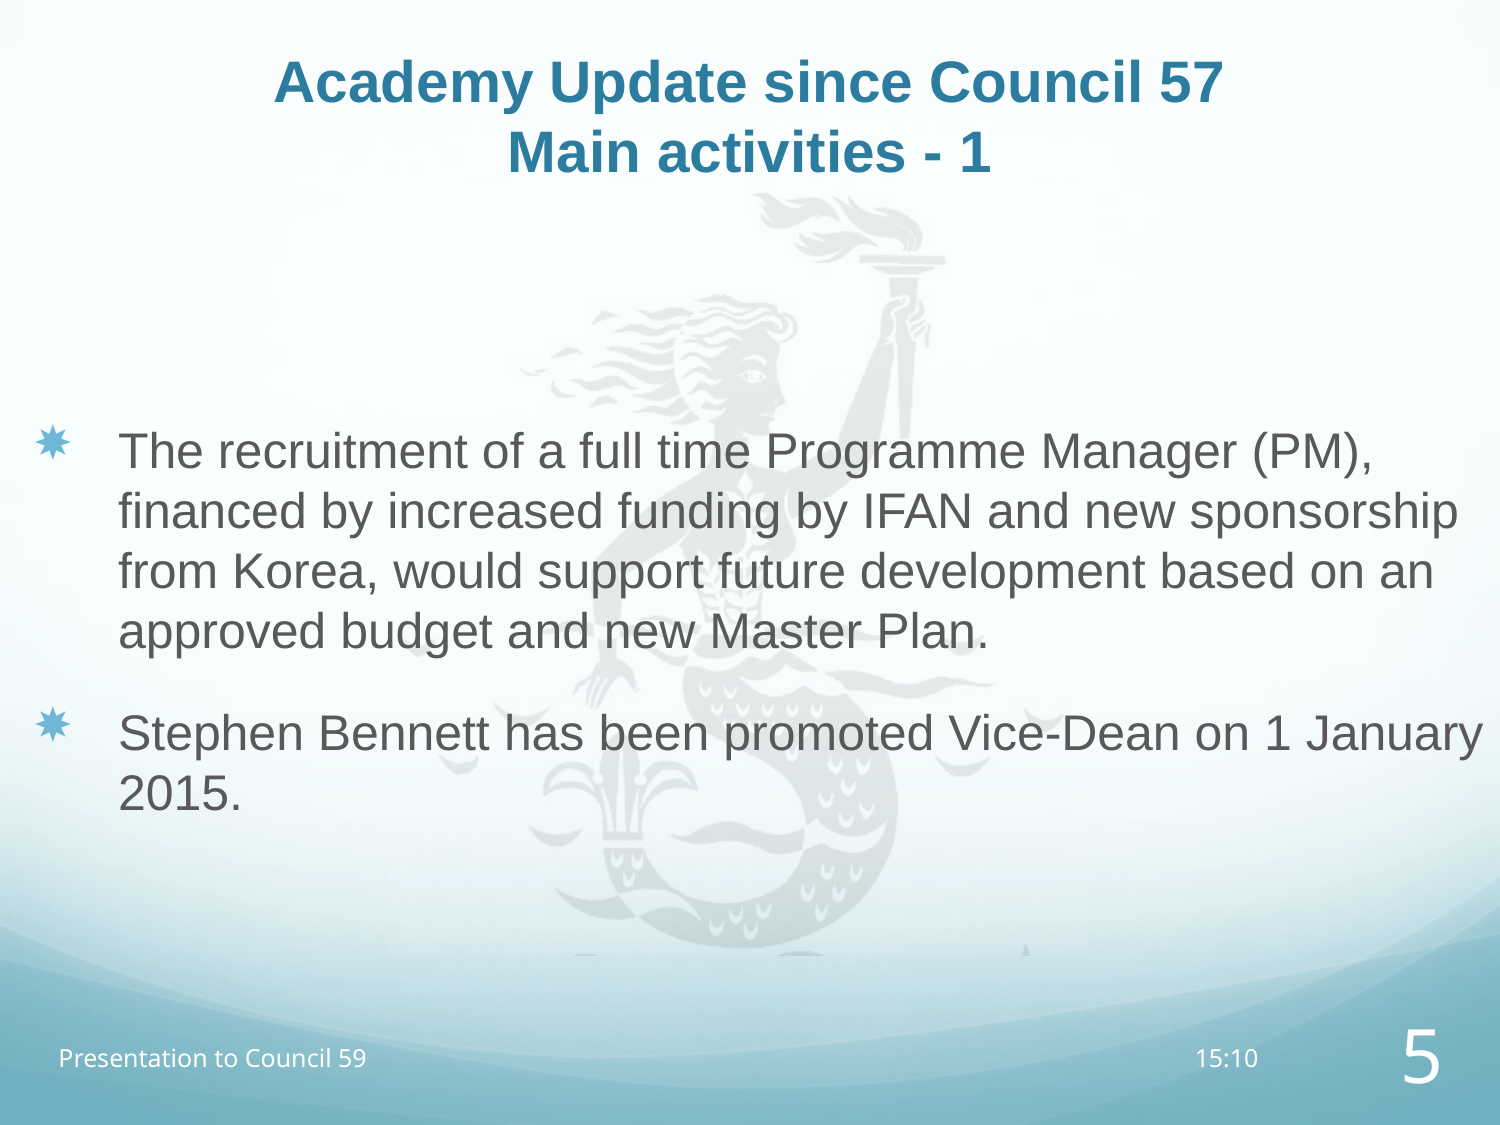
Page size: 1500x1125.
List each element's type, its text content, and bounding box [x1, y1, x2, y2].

list The recruitment of a full time Programme Manager (PM), financed by increased funding by IFAN and new sponsorship from Korea, would support future development based on an approved budget and new Master Plan. Stephen Bennett has been promoted Vice-Dean on 1 January 2015. [15, 207, 1500, 1038]
footer Presentation to Council 59 [43, 1029, 838, 1090]
slide_number 5 [1295, 1029, 1459, 1090]
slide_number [923, 1029, 1274, 1090]
title Academy Update since Council 57 Main activities - 1 [75, 35, 1425, 193]
